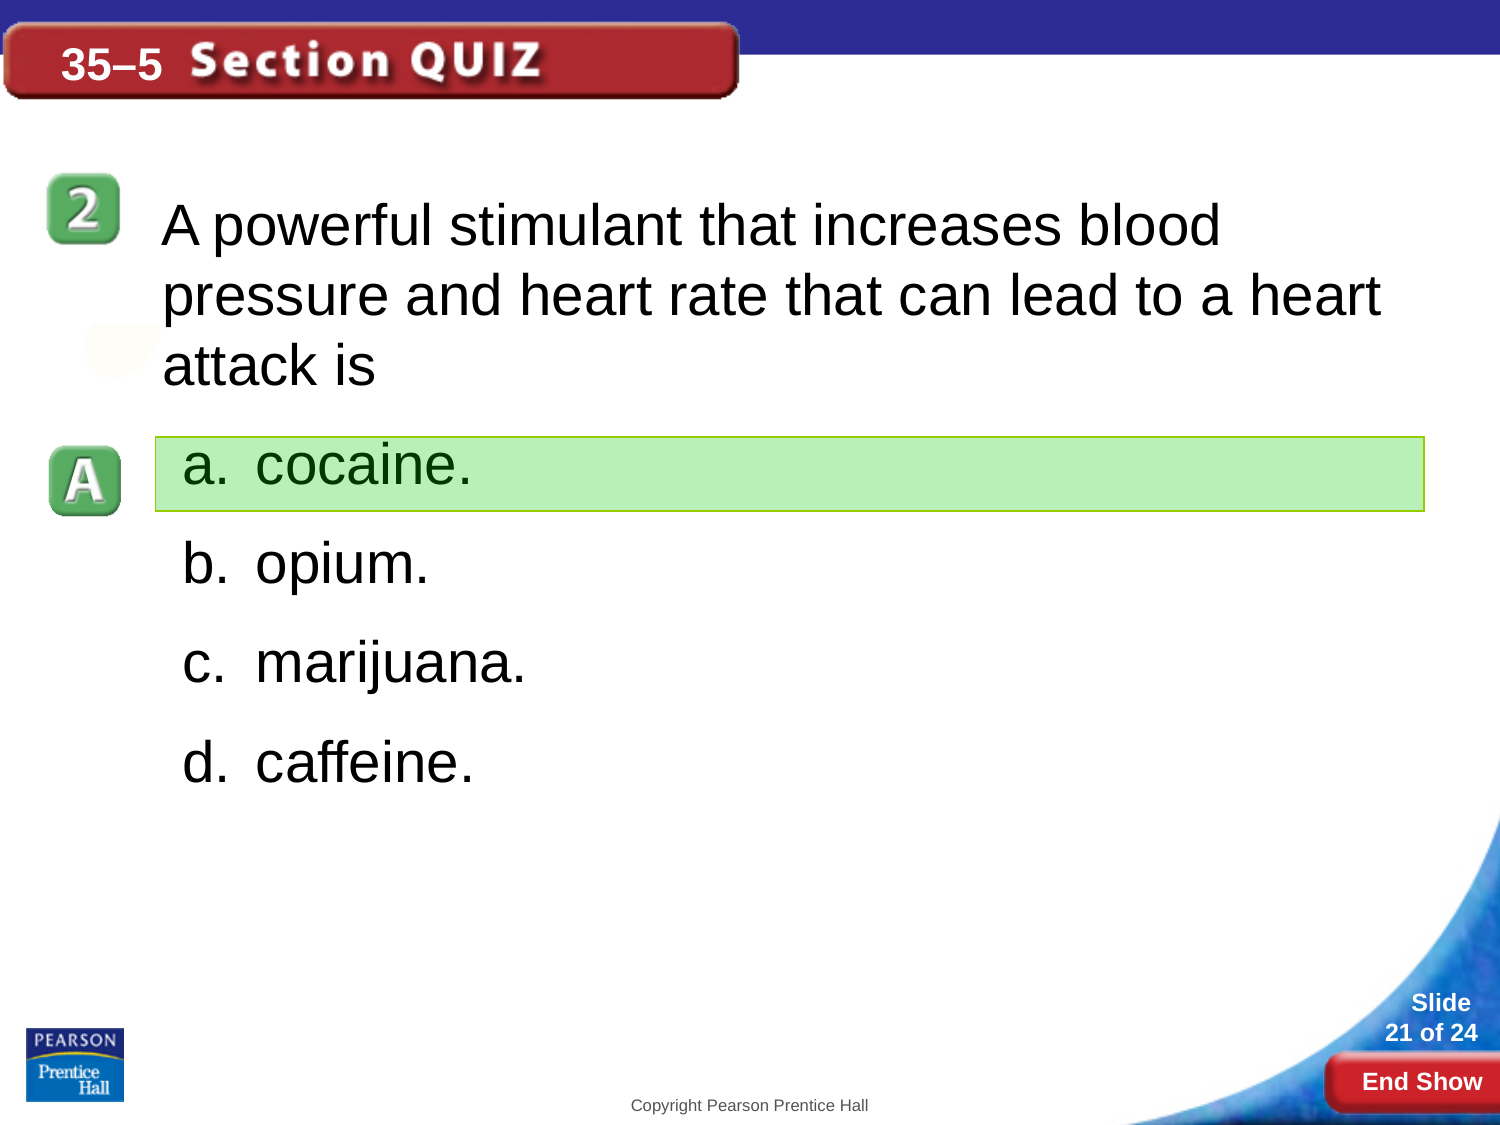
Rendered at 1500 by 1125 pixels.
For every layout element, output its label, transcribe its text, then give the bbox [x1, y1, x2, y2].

list A powerful stimulant that increases blood pressure and heart rate that can lead to a heart attack is cocaine. opium. marijuana. caffeine. [44, 179, 1440, 888]
picture [0, 0, 1500, 1125]
footer Copyright Pearson Prentice Hall [512, 1087, 988, 1113]
text_box [155, 436, 1424, 511]
picture [38, 167, 136, 254]
title 35–5 [2, 26, 179, 98]
